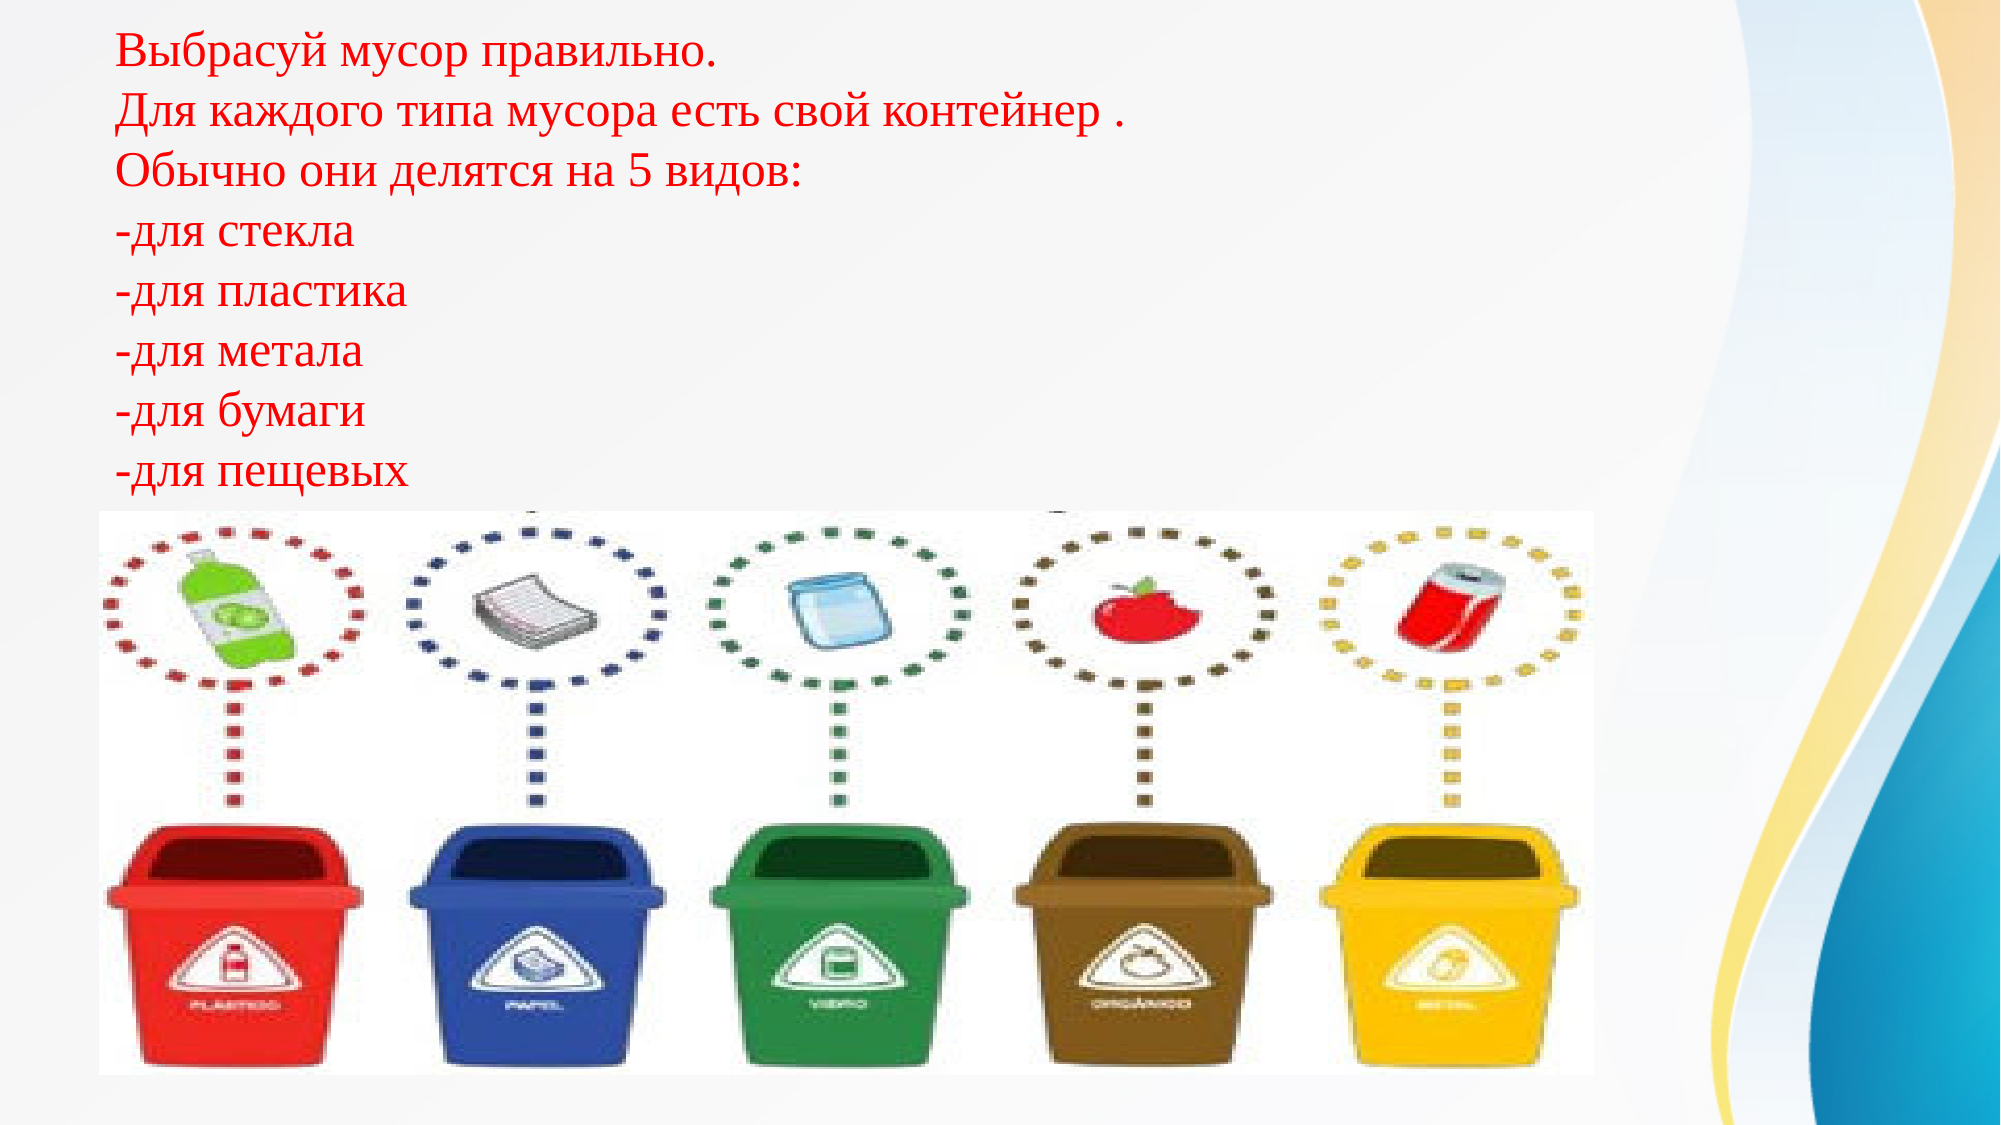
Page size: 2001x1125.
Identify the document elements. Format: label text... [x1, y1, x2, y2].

picture [0, 0, 2001, 1125]
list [99, 511, 1594, 1075]
title Выбрасуй мусор правильно. Для каждого типа мусора есть свой контейнер . Обычно они делятся на 5 видов: -для стекла -для пластика -для метала -для бумаги -для пещевых _ [99, 120, 1901, 513]
